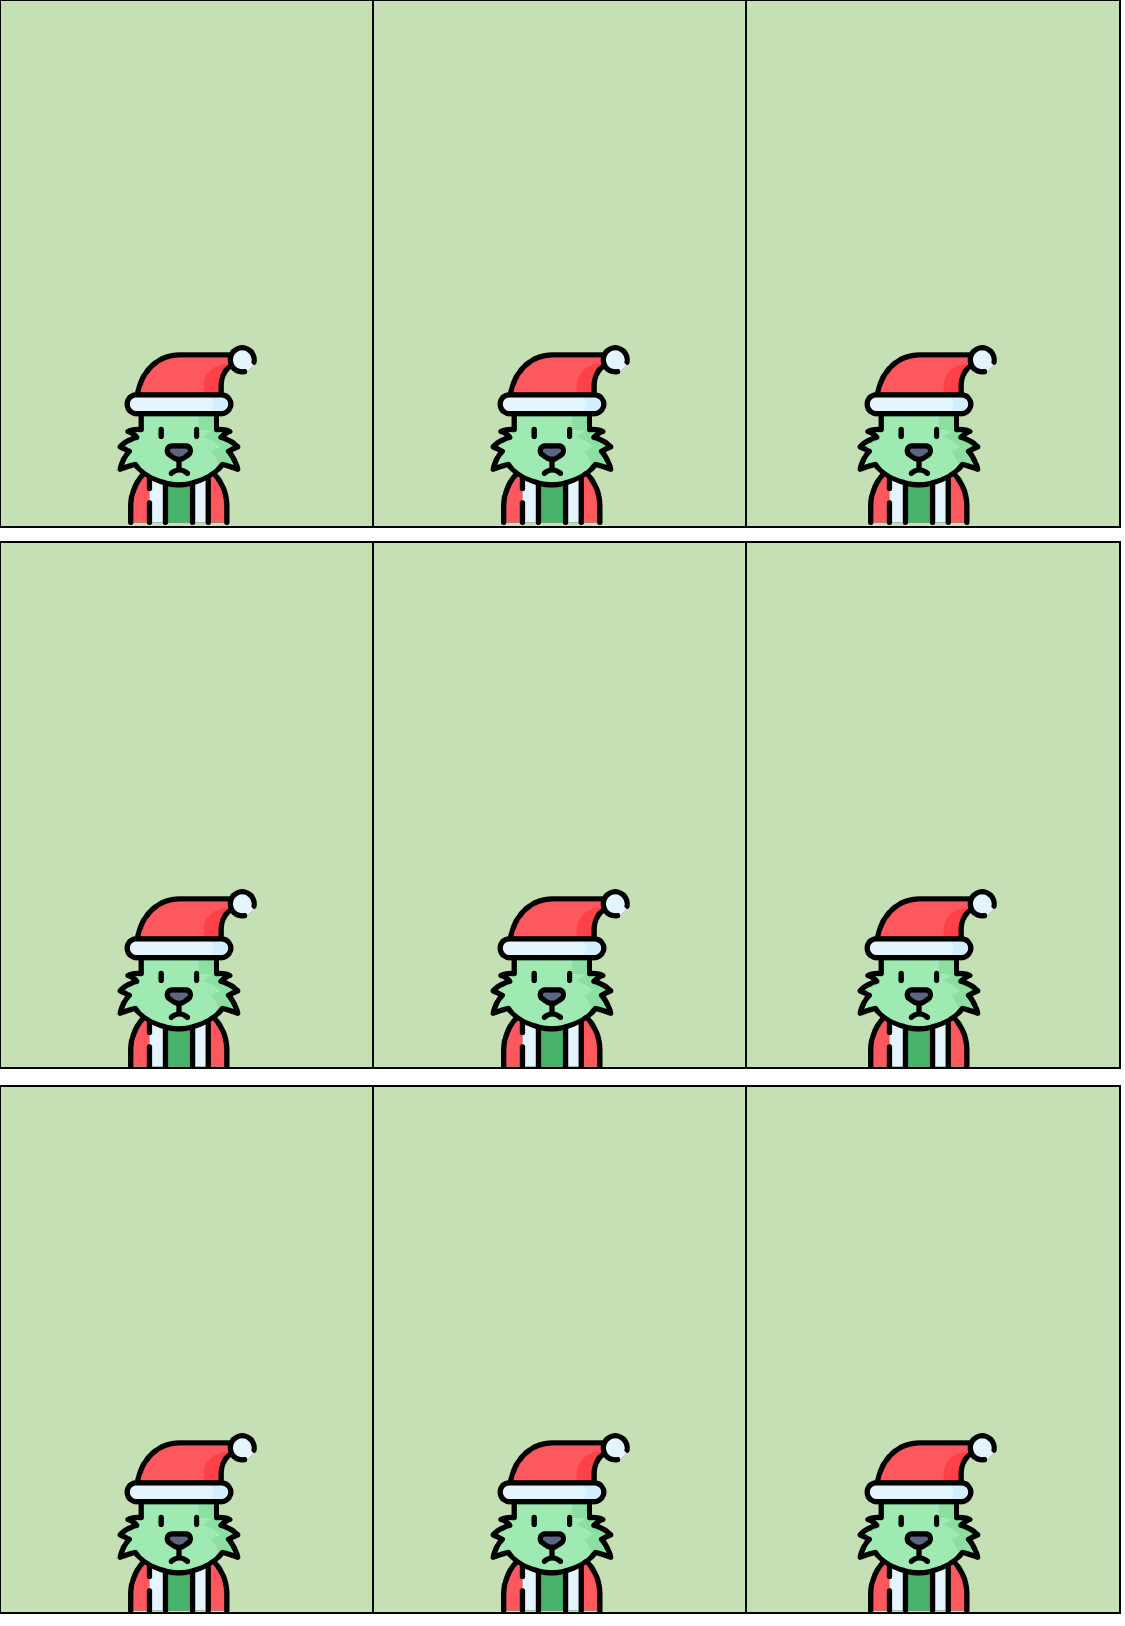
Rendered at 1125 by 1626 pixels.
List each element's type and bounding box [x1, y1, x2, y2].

text_box [372, 0, 745, 528]
picture [97, 889, 277, 1069]
picture [837, 345, 1017, 525]
text_box [745, 541, 1121, 1069]
text_box [0, 541, 372, 1069]
picture [470, 889, 650, 1069]
text_box [372, 1085, 745, 1614]
text_box [745, 0, 1121, 528]
picture [837, 1433, 1017, 1613]
picture [837, 889, 1017, 1069]
picture [97, 1433, 277, 1613]
text_box [0, 1085, 372, 1614]
text_box [0, 0, 372, 528]
text_box [745, 1085, 1121, 1614]
picture [470, 345, 650, 525]
picture [470, 1433, 650, 1613]
text_box [372, 541, 745, 1069]
picture [97, 345, 277, 525]
